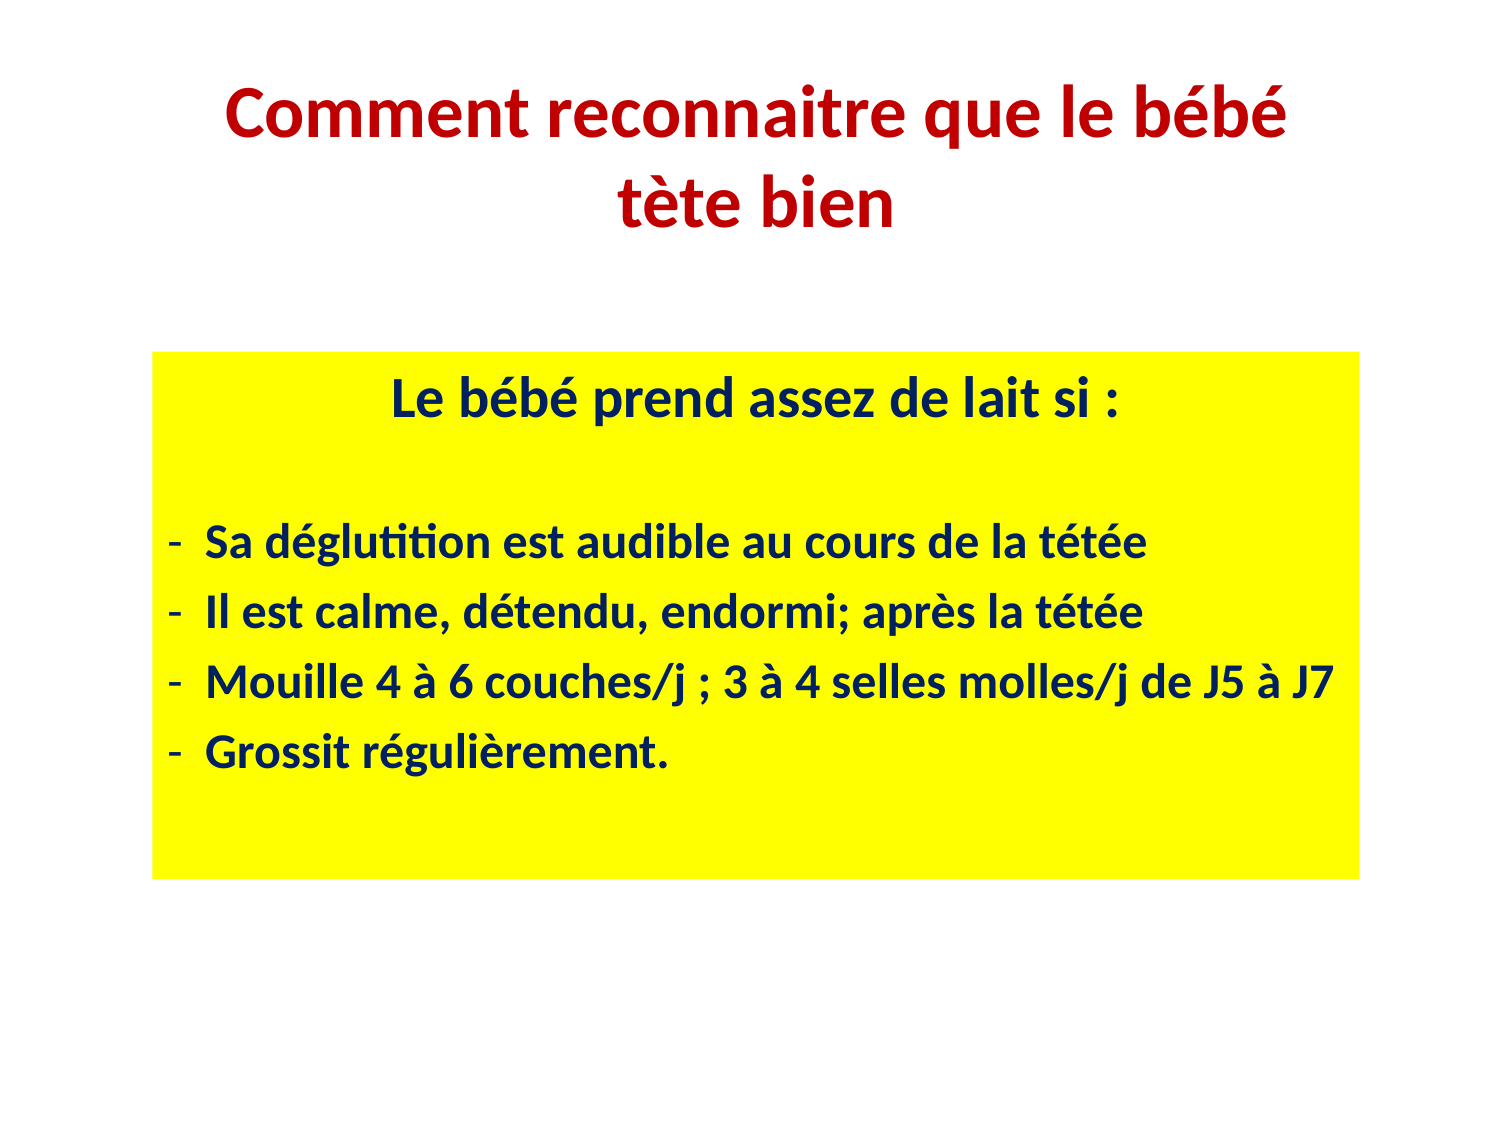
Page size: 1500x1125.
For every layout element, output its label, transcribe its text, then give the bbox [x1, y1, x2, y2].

title Comment reconnaitre que le bébé tète bien [81, 58, 1433, 247]
list Le bébé prend assez de lait si : - Sa déglutition est audible au cours de la tétée - Il est calme, détendu, endormi; après la tétée - Mouille 4 à 6 couches/j ; 3 à 4 selles molles/j de J5 à J7 - Grossit régulièrement. [152, 351, 1360, 880]
